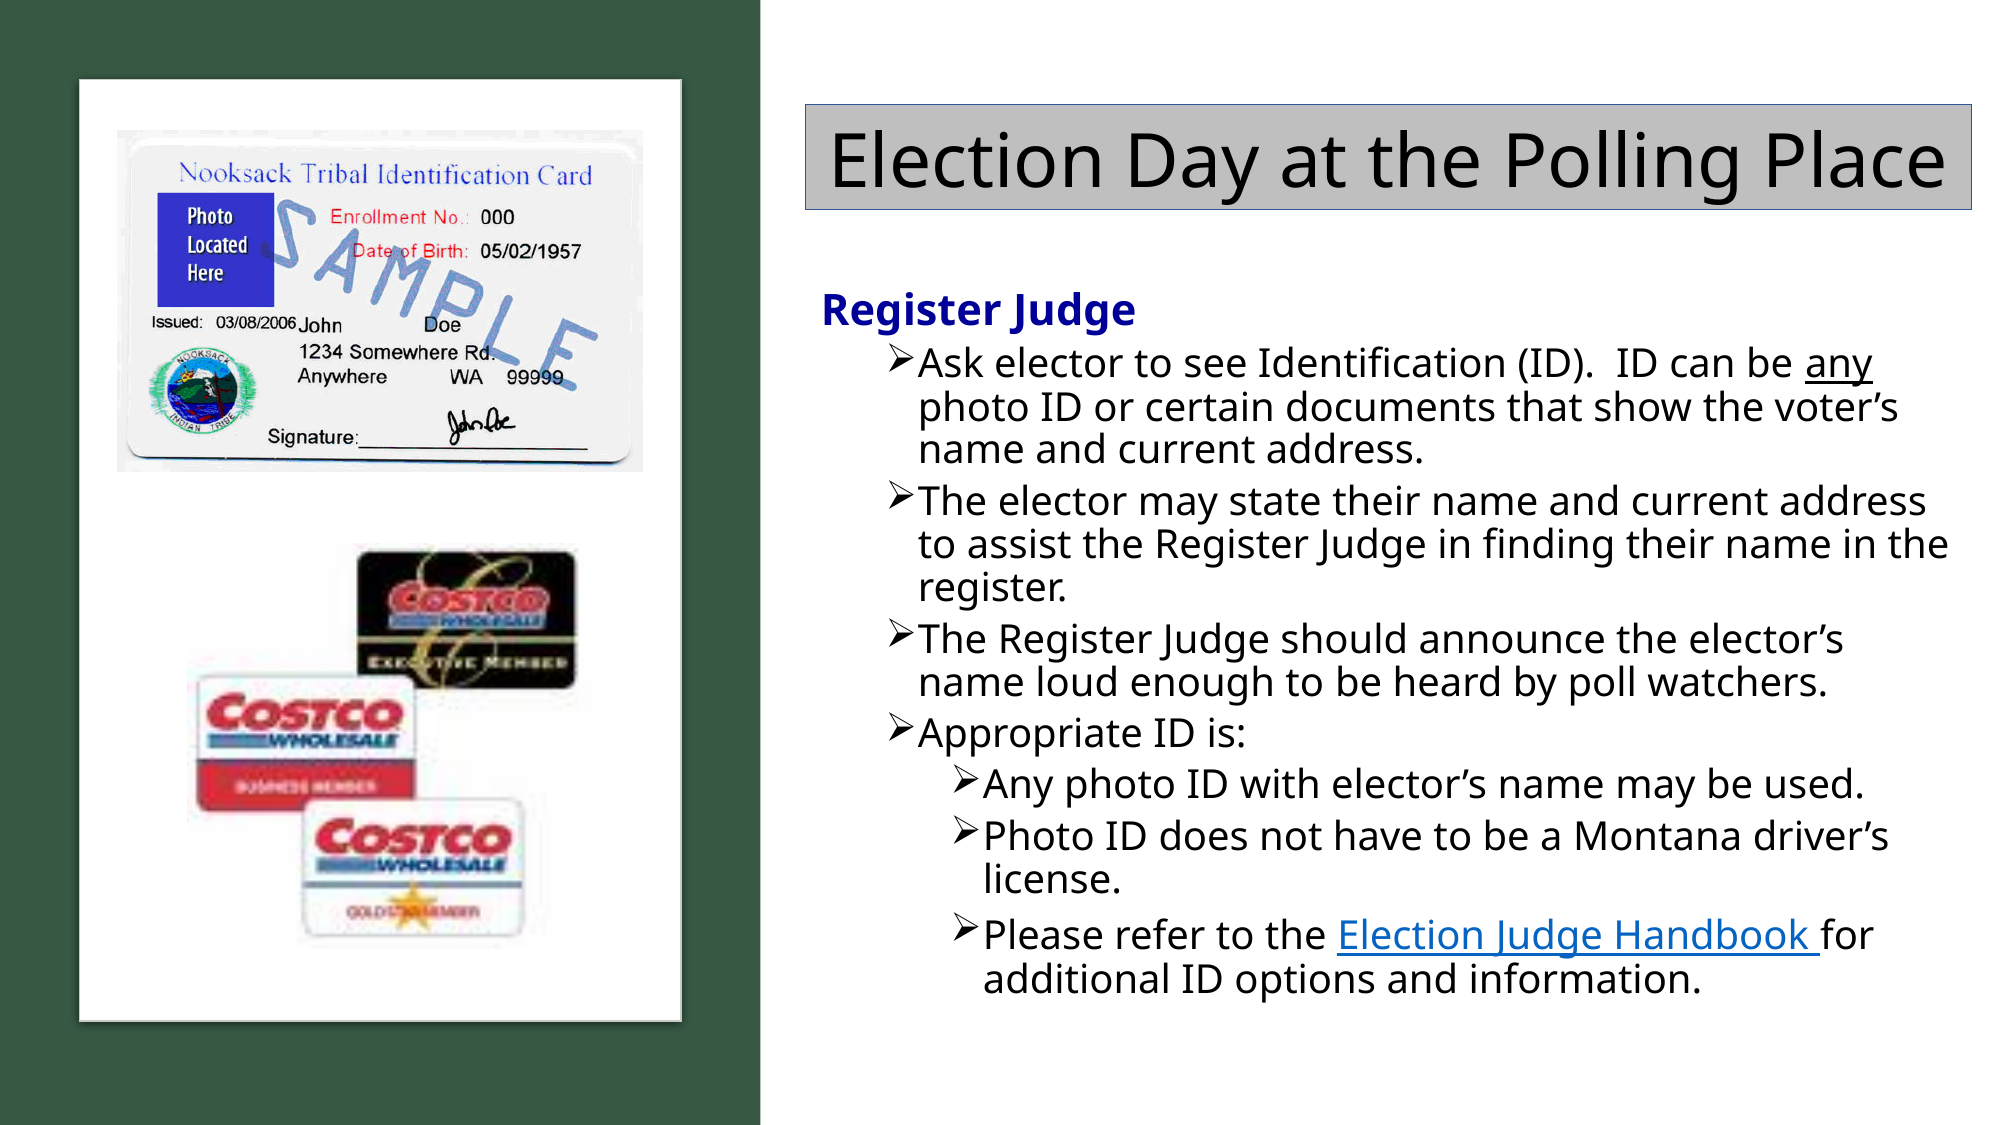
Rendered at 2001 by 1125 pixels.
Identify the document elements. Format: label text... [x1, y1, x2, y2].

text_box Election Day at the Polling Place [805, 104, 1972, 210]
list Register Judge Ask elector to see Identification (ID). ID can be any photo ID or certain documents that show the voter’s name and current address. The elector may state their name and current address to assist the Register Judge in finding their name in the register. The Register Judge should announce the elector’s name loud enough to be heard by poll watchers. Appropriate ID is: Any photo ID with elector’s name may be used. Photo ID does not have to be a Montana driver’s license. Please refer to the Election Judge Handbook for additional ID options and information. [805, 280, 1972, 1021]
picture [187, 543, 593, 949]
text_box [0, 0, 761, 1125]
picture [117, 130, 643, 472]
text_box [78, 78, 682, 1022]
